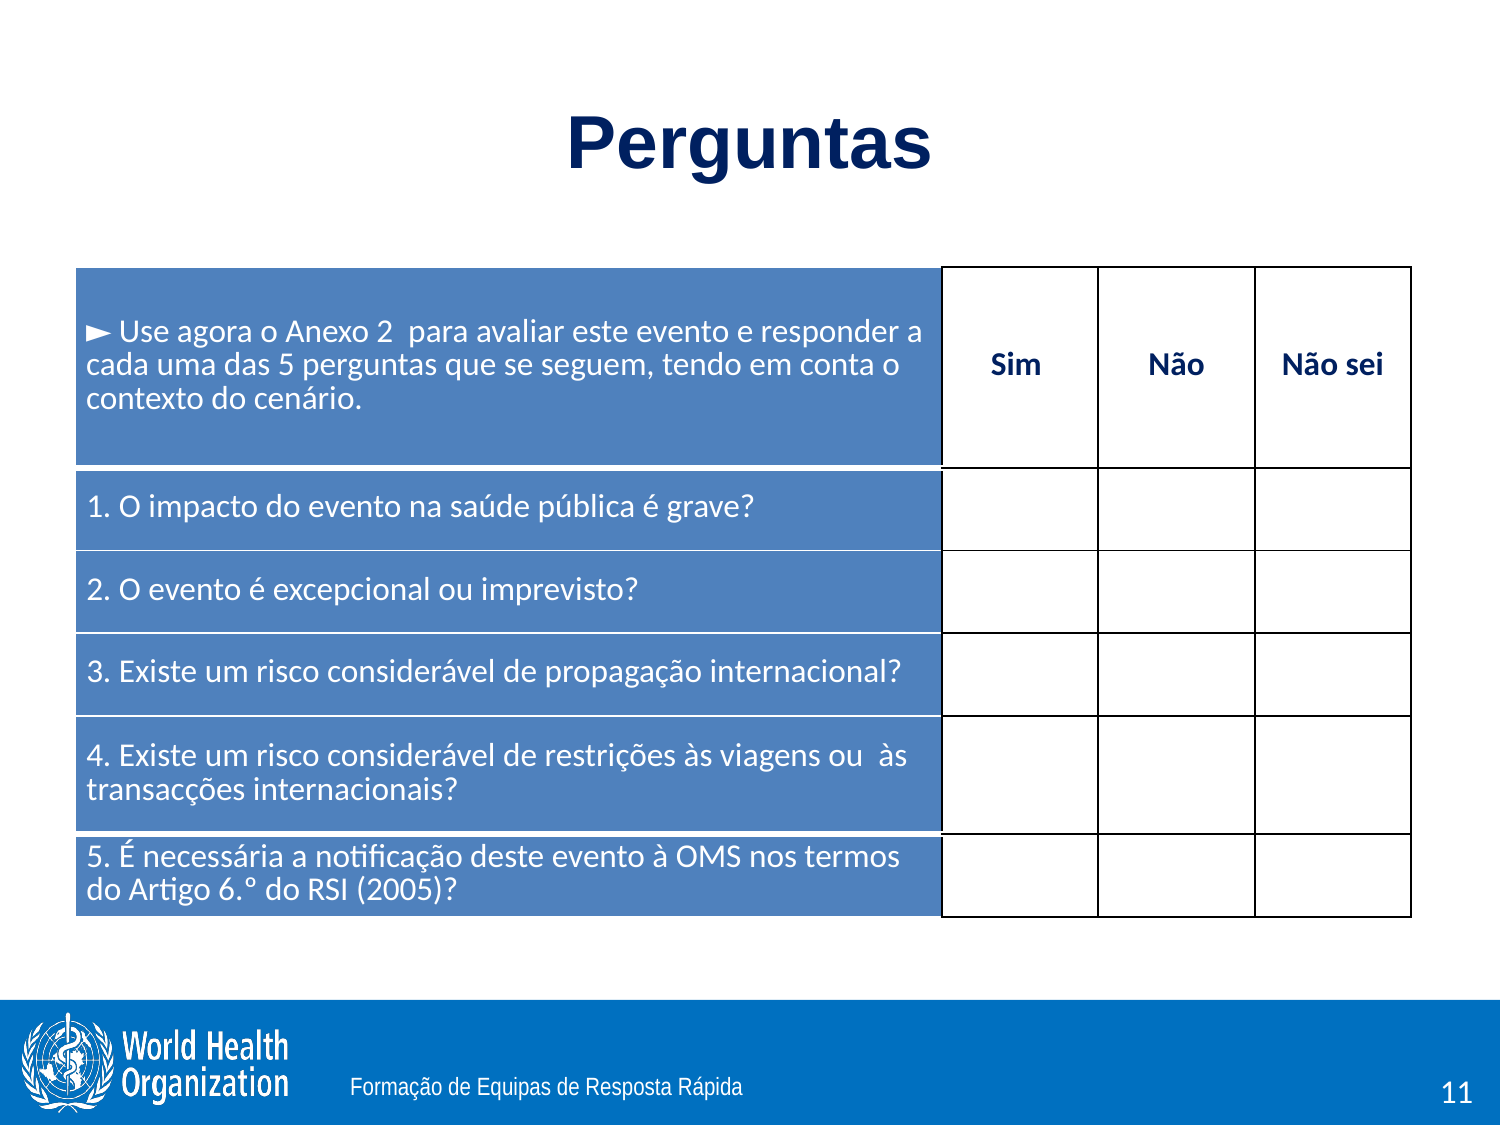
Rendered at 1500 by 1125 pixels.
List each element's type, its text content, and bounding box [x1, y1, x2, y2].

table_cell [943, 634, 1097, 715]
table_header Sim [943, 268, 1097, 467]
table_cell [943, 469, 1097, 550]
table_cell [1099, 634, 1254, 715]
table_cell [943, 551, 1097, 632]
table_cell 1. O impacto do evento na saúde pública é grave? [76, 471, 941, 550]
table_cell 4. Existe um risco considerável de restrições às viagens ou às transacções internacionais? [76, 717, 941, 831]
table_cell [1256, 717, 1410, 833]
table_cell [1099, 835, 1254, 916]
table_cell [1256, 551, 1410, 632]
table_cell 5. É necessária a notificação deste evento à OMS nos termos do Artigo 6.º do RSI (2005)? [76, 837, 941, 916]
table_cell [943, 717, 1097, 833]
table_cell [1099, 717, 1254, 833]
table_header ► Use agora o Anexo 2 para avaliar este evento e responder a cada uma das 5 perguntas que se seguem, tendo em conta o contexto do cenário. [76, 268, 941, 465]
picture [21, 1012, 288, 1113]
table_cell [1099, 551, 1254, 632]
table_cell [1256, 634, 1410, 715]
table_header Não sei [1256, 268, 1410, 467]
table_cell [1256, 469, 1410, 550]
table_cell 2. O evento é excepcional ou imprevisto? [76, 551, 941, 632]
table_cell 3. Existe um risco considerável de propagação internacional? [76, 634, 941, 715]
title Perguntas [75, 45, 1425, 233]
table_cell [1099, 469, 1254, 550]
table_header Não [1099, 268, 1254, 467]
table_cell [1256, 835, 1410, 916]
table_cell [943, 835, 1097, 916]
